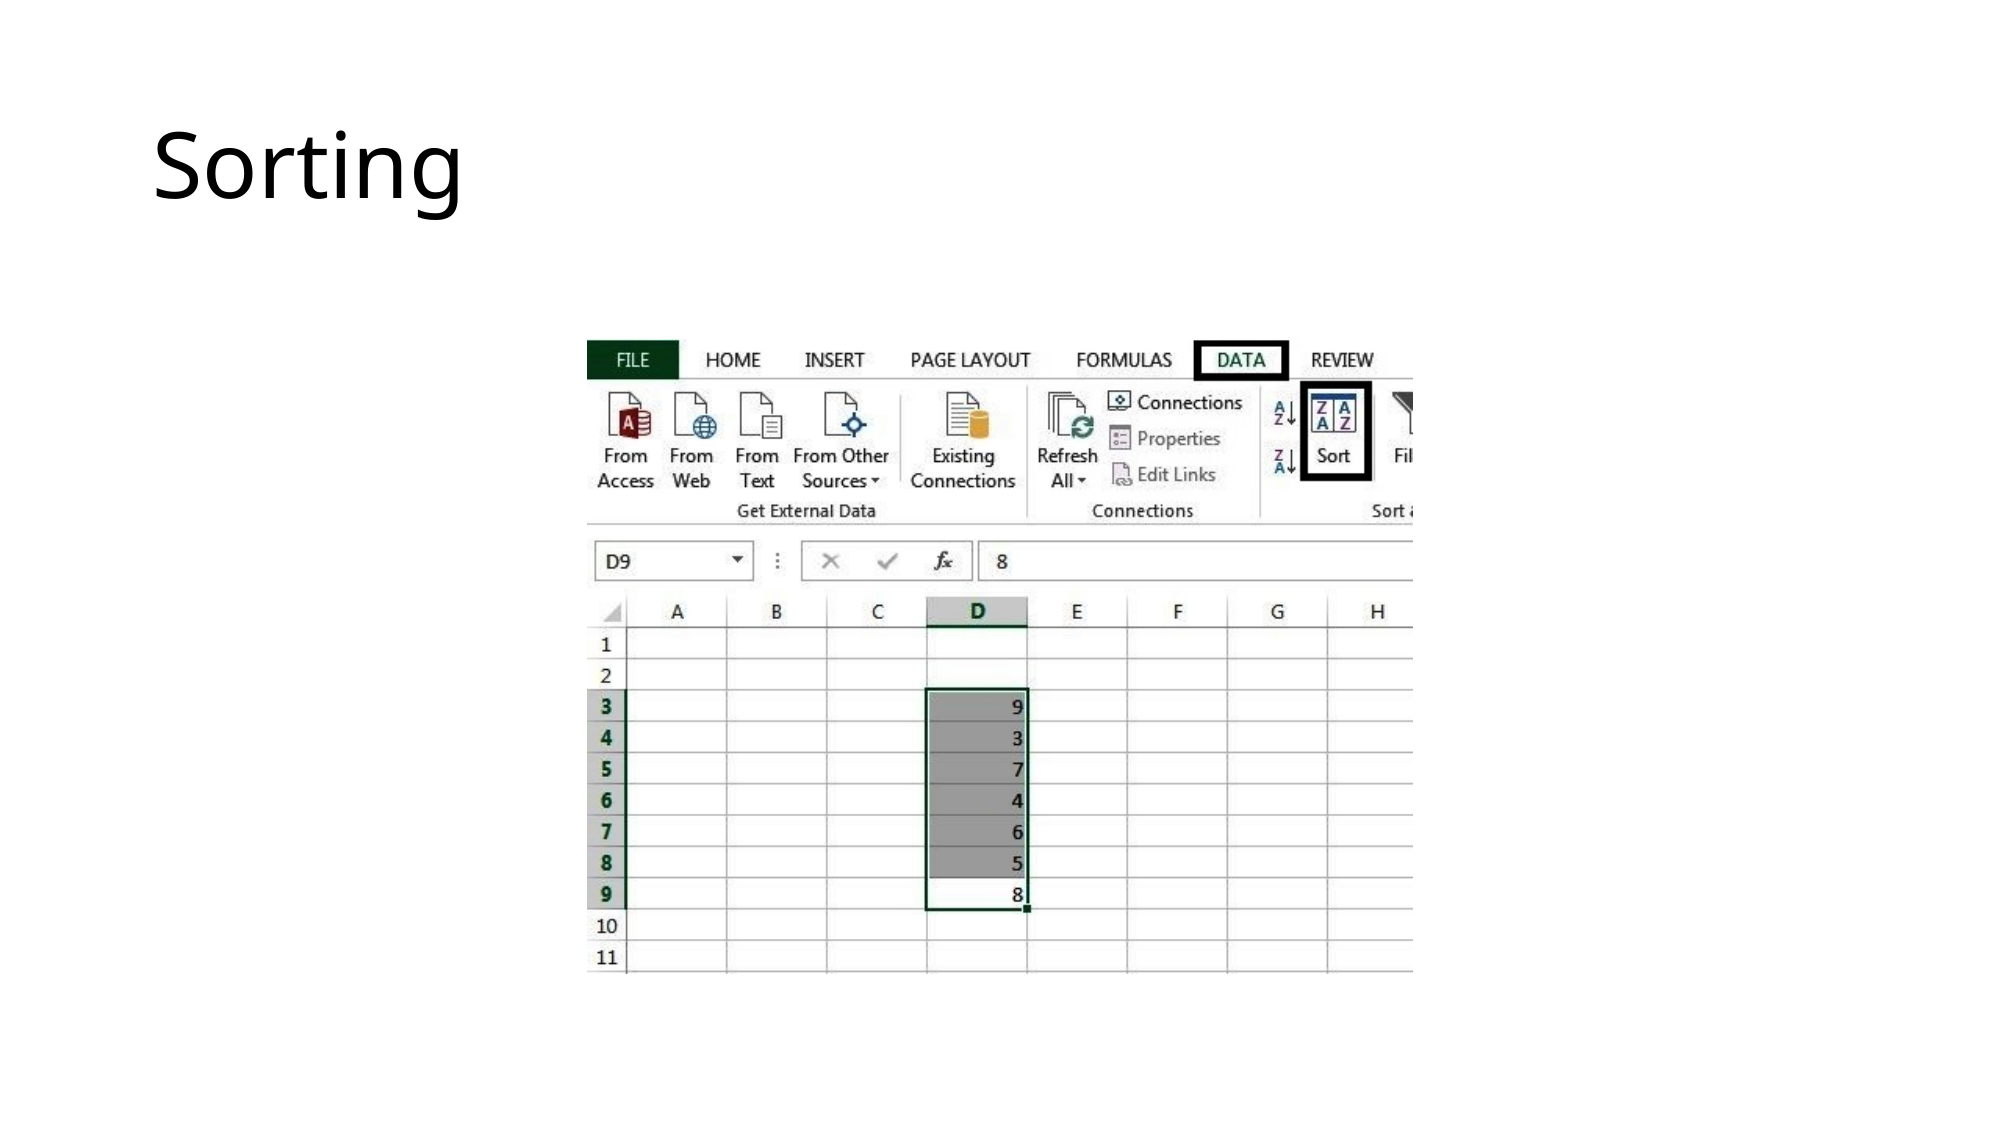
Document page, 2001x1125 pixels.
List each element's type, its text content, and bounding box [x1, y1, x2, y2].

title Sorting [137, 59, 1863, 278]
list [587, 339, 1413, 974]
